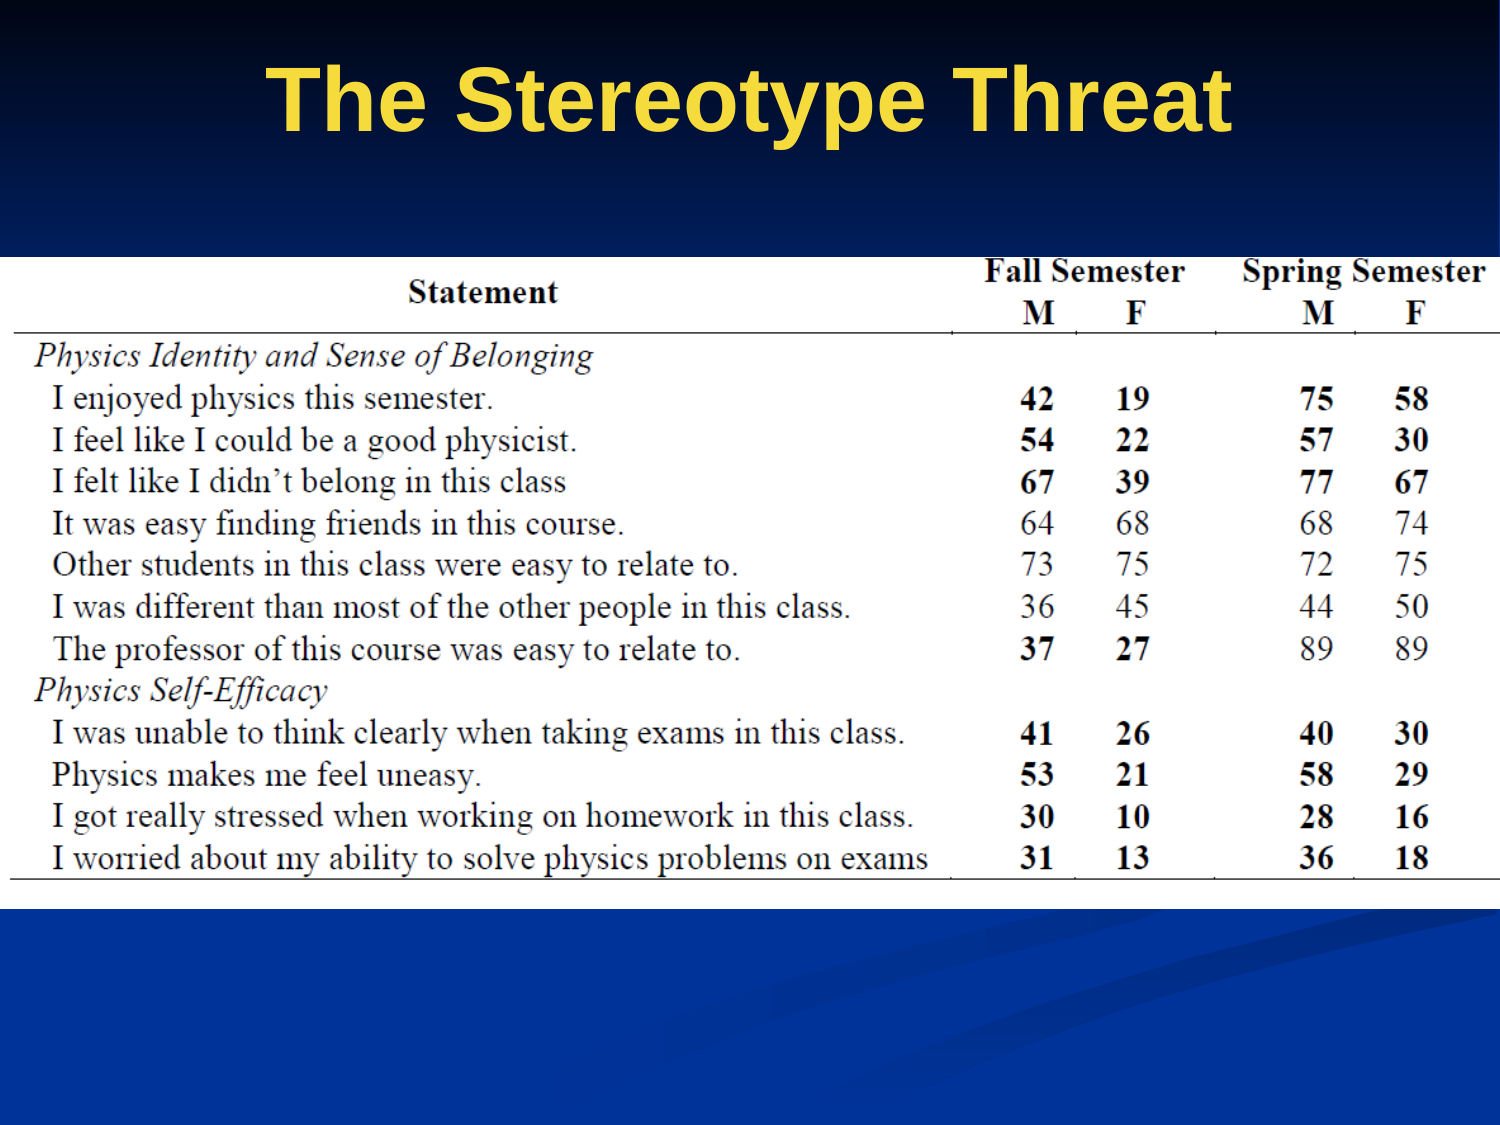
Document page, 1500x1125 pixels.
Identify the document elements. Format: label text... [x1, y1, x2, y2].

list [0, 257, 1500, 910]
title The Stereotype Threat [74, 1, 1426, 190]
